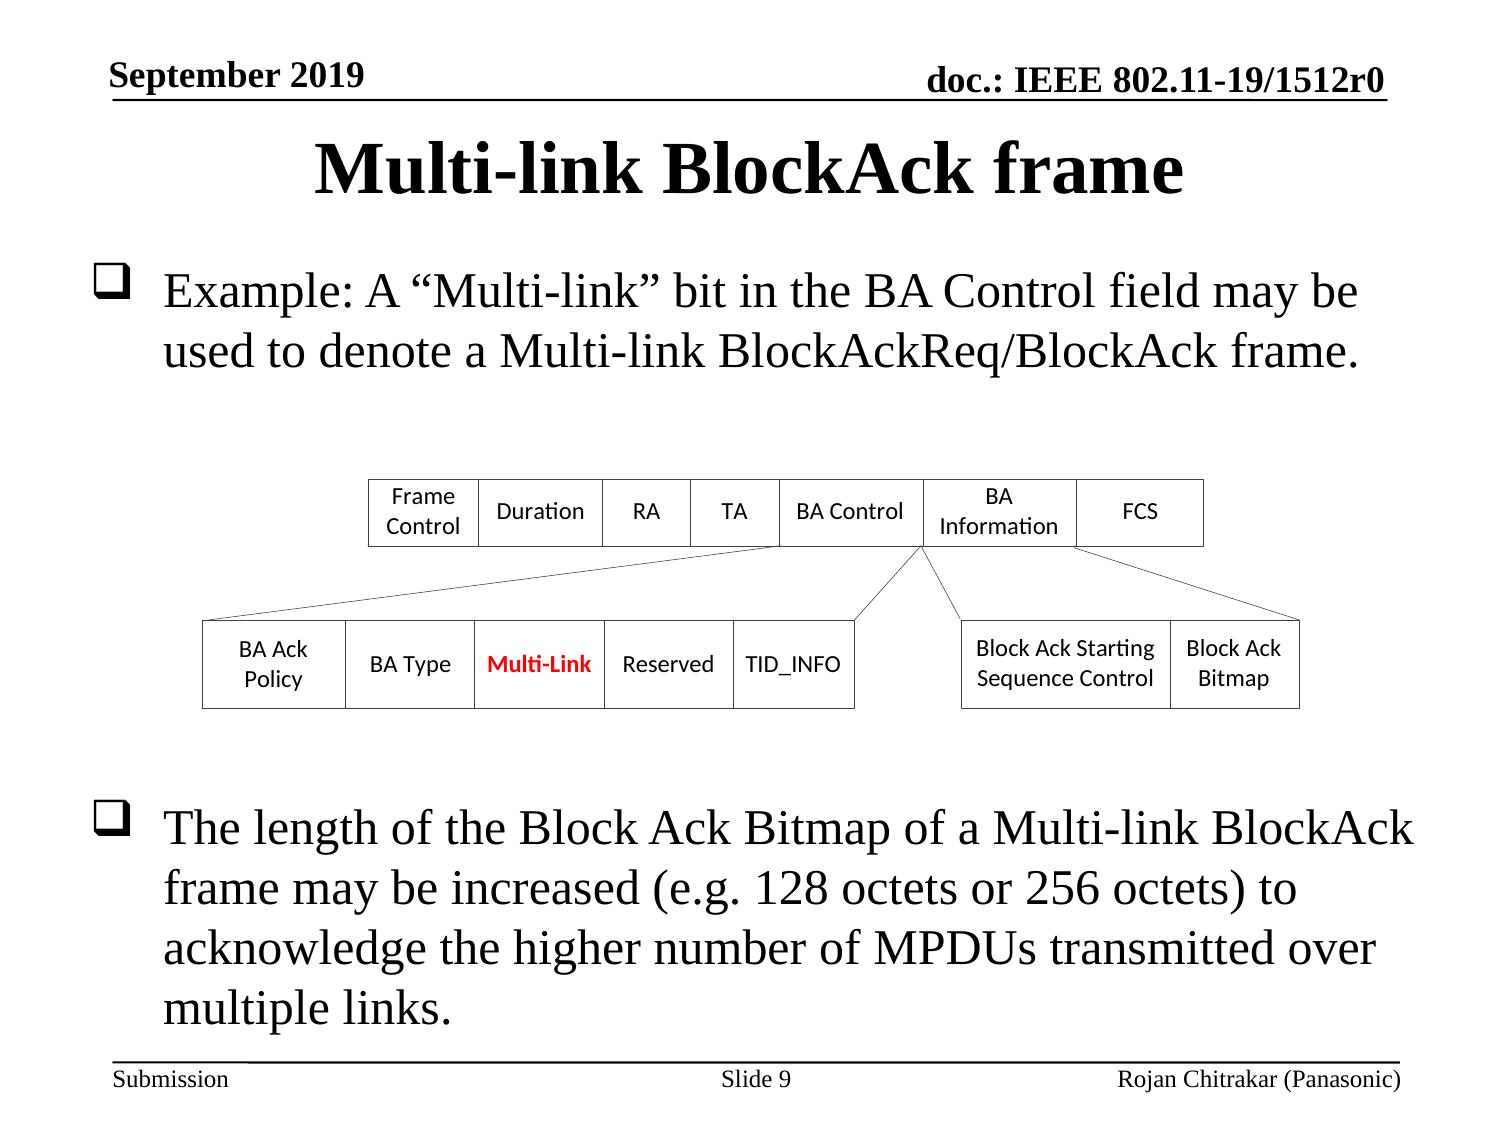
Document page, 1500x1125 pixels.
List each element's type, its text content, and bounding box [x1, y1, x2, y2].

footer Rojan Chitrakar (Panasonic) [949, 1061, 1402, 1093]
slide_number Slide 9 [712, 1061, 800, 1093]
text_box Example: A “Multi-link” bit in the BA Control field may be used to denote a Multi-link BlockAckReq/BlockAck frame. [75, 249, 1402, 385]
picture [197, 475, 1302, 713]
text_box Multi-link BlockAck frame [0, 111, 1500, 225]
text_box The length of the Block Ack Bitmap of a Multi-link BlockAck frame may be increased (e.g. 128 octets or 256 octets) to acknowledge the higher number of MPDUs transmitted over multiple links. [75, 787, 1450, 1043]
